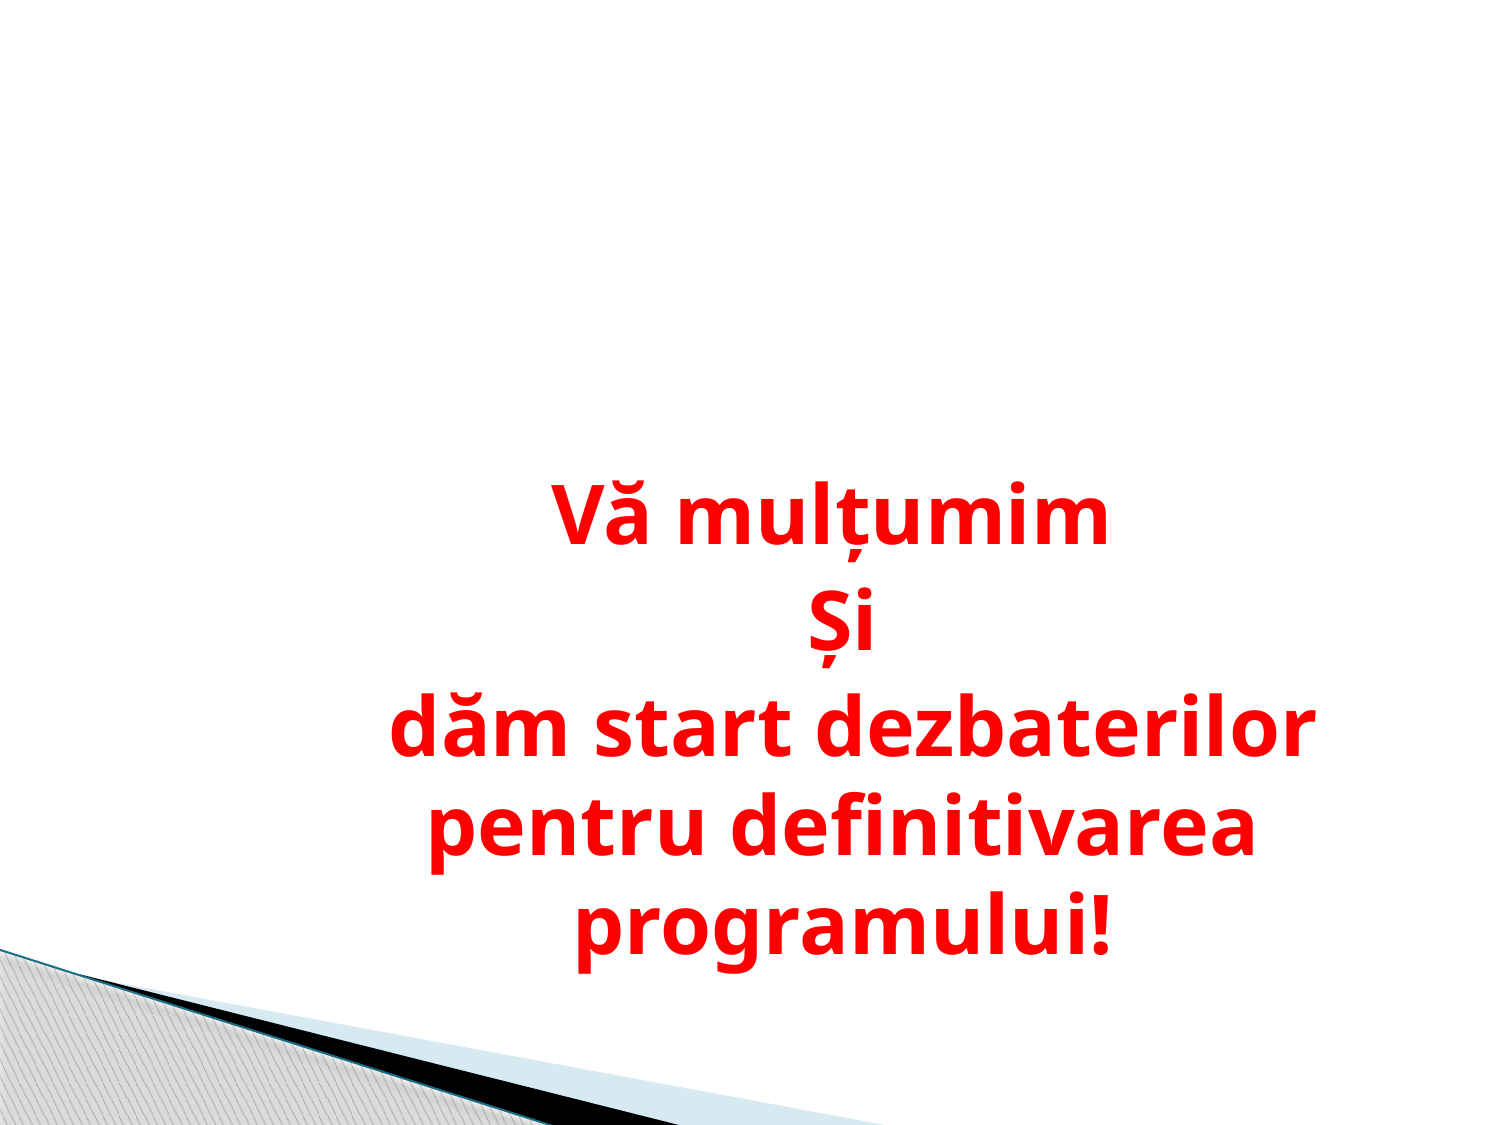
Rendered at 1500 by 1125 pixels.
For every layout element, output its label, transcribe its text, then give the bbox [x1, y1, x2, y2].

list Vă mulțumim Și dăm start dezbaterilor pentru definitivarea programului! [75, 243, 1425, 986]
